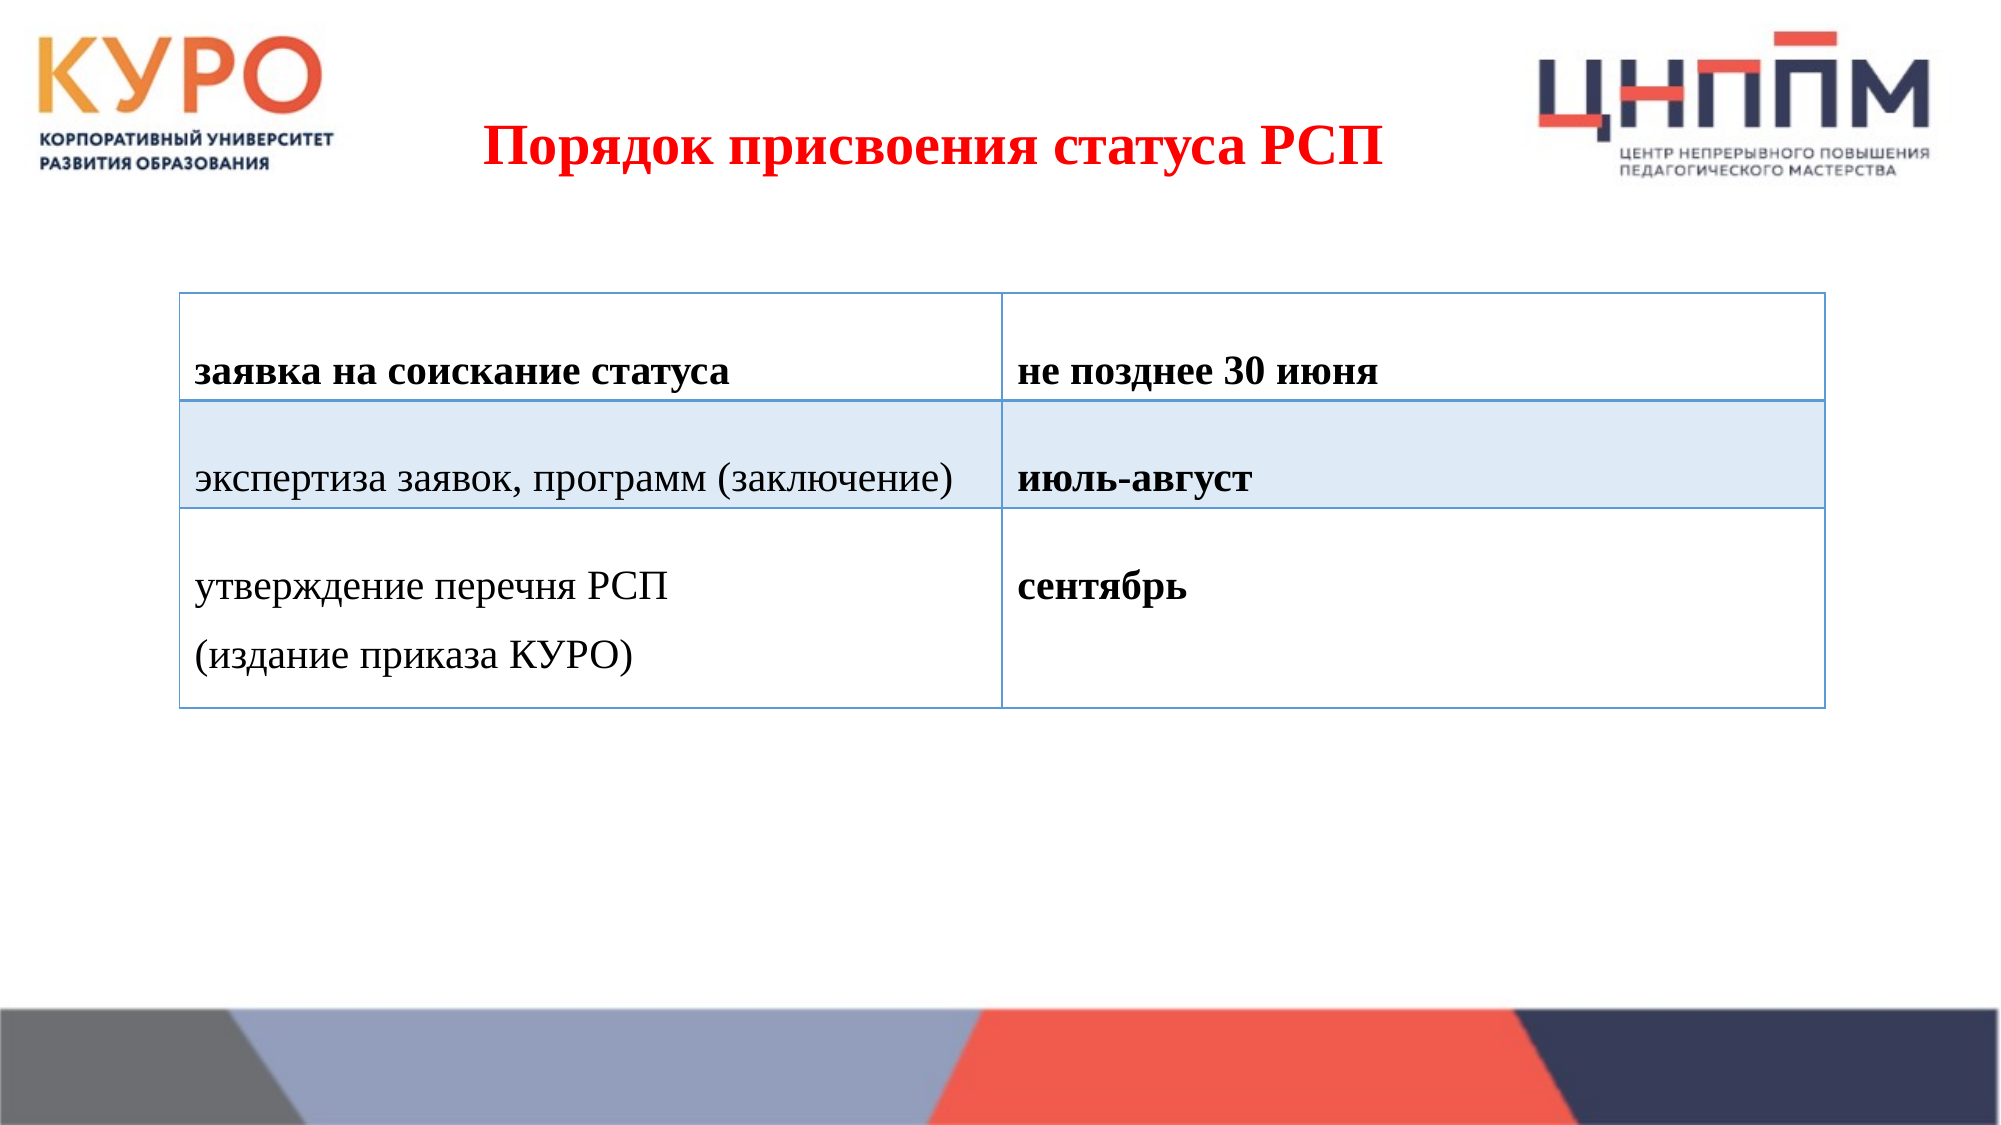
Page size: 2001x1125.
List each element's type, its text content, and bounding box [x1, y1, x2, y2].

table_cell июль-август [1003, 402, 1824, 507]
picture [0, 0, 2001, 1125]
table_cell сентябрь [1003, 509, 1824, 707]
title Порядок присвоения статуса РСП [331, 59, 1537, 232]
table_cell утверждение перечня РСП (издание приказа КУРО) [180, 509, 1001, 707]
list [137, 240, 1863, 1125]
table_header не позднее 30 июня [1003, 294, 1824, 399]
table_cell экспертиза заявок, программ (заключение) [180, 402, 1001, 507]
table_header заявка на соискание статуса [180, 294, 1001, 399]
